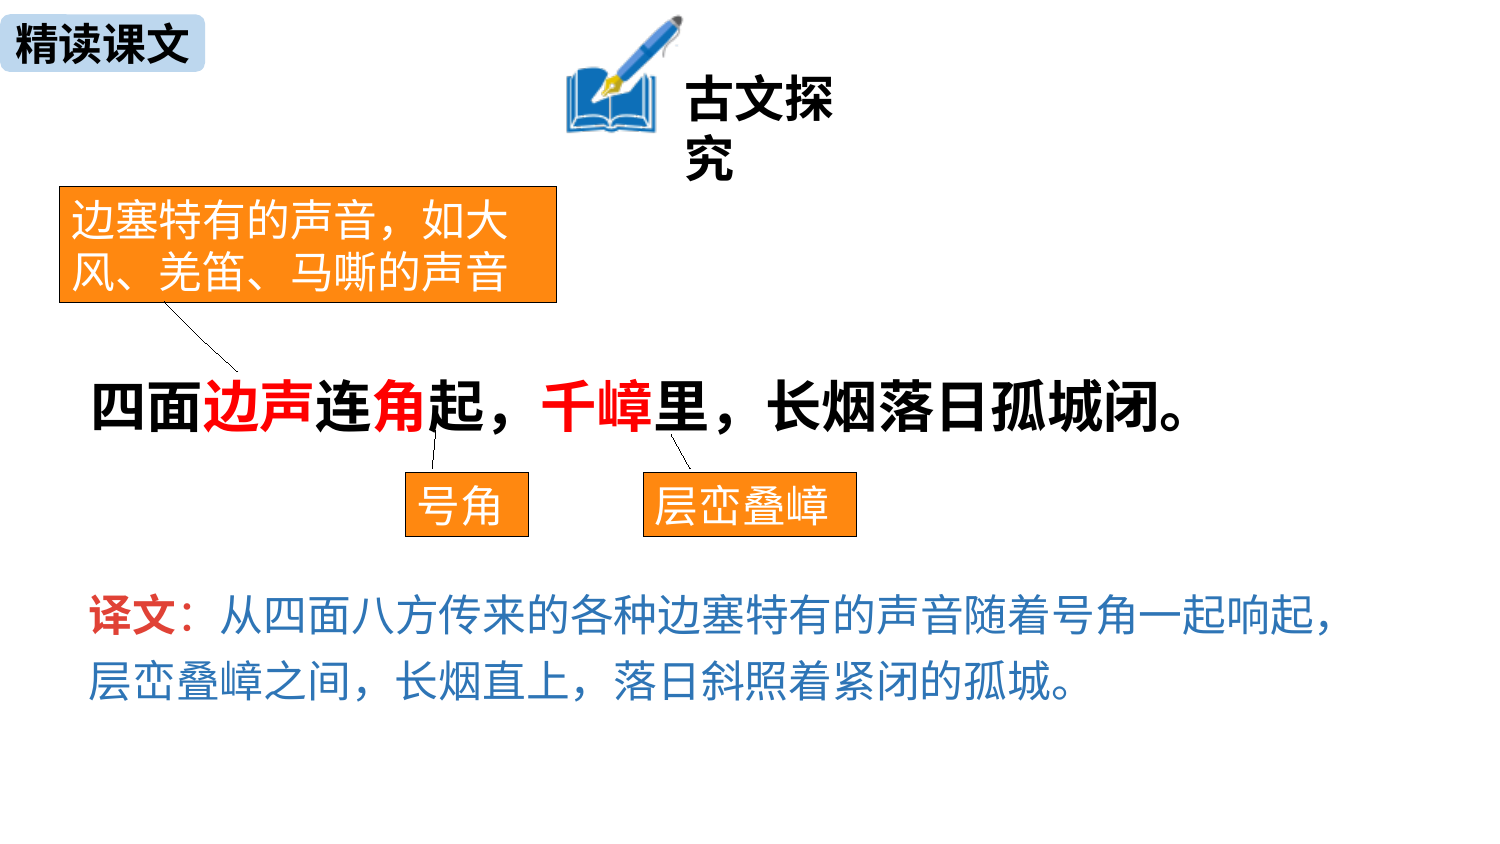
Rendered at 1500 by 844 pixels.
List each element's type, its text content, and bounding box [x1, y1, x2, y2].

text_box 精读课文 [0, 13, 207, 73]
text_box 层峦叠嶂 [643, 472, 857, 537]
picture [556, 12, 689, 141]
text_box 边塞特有的声音，如大风、羌笛、马嘶的声音 [59, 186, 557, 372]
text_box 译文：从四面八方传来的各种边塞特有的声音随着号角一起响起，层峦叠嶂之间，长烟直上，落日斜照着紧闭的孤城。 [77, 569, 1383, 713]
text_box 号角 [405, 472, 529, 537]
text_box 四面边声连角起，千嶂里，长烟落日孤城闭。 [79, 365, 1351, 445]
text_box 古文探究 [689, 57, 900, 137]
